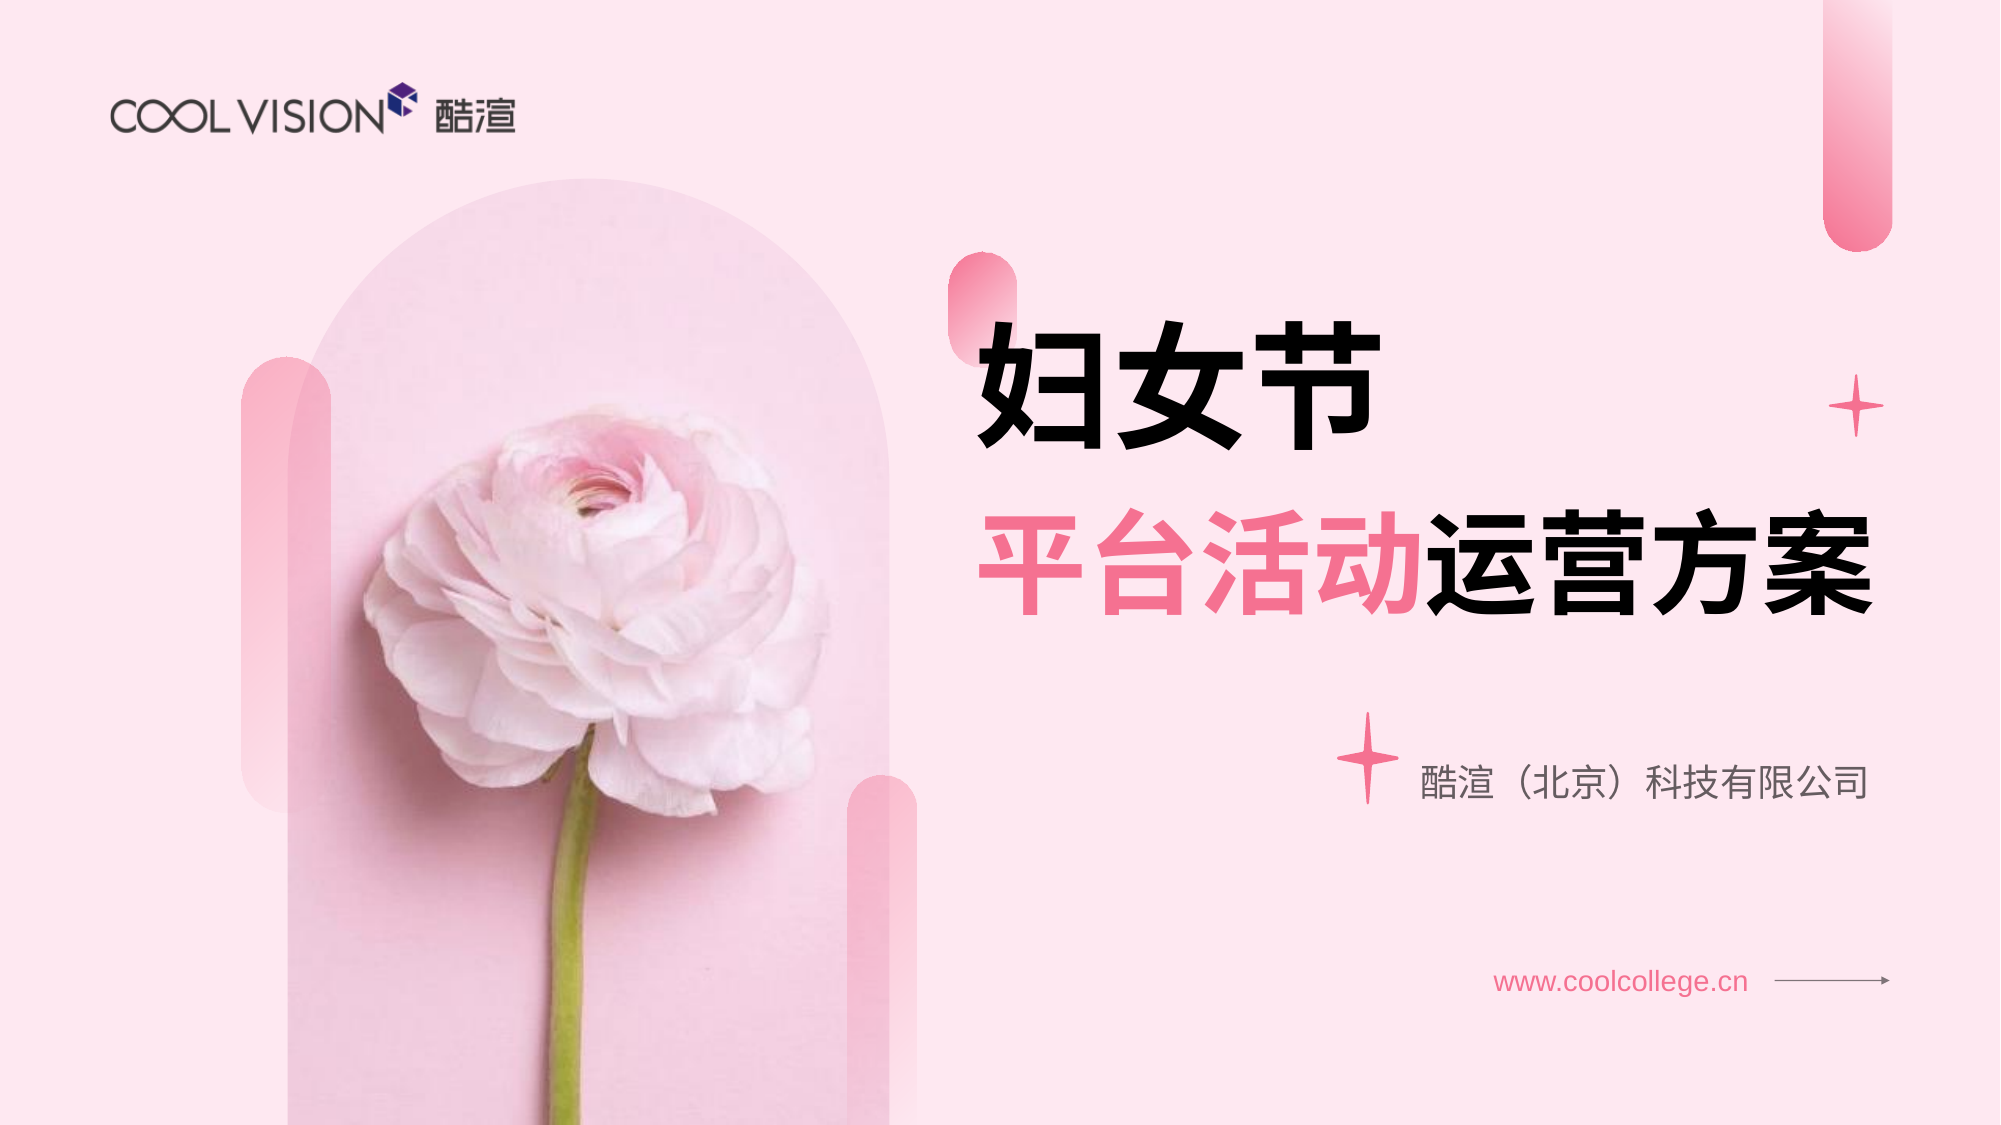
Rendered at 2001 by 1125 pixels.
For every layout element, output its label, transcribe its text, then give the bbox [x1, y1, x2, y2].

picture [110, 82, 519, 138]
text_box www.coolcollege.cn [872, 954, 1764, 1000]
subtitle 酷渲（北京）科技有限公司 [987, 756, 1886, 813]
picture [287, 178, 890, 1125]
text_box [1336, 711, 1399, 805]
text_box [1828, 374, 1884, 438]
title 妇女节 平台活动运营方案 [959, 256, 1892, 636]
